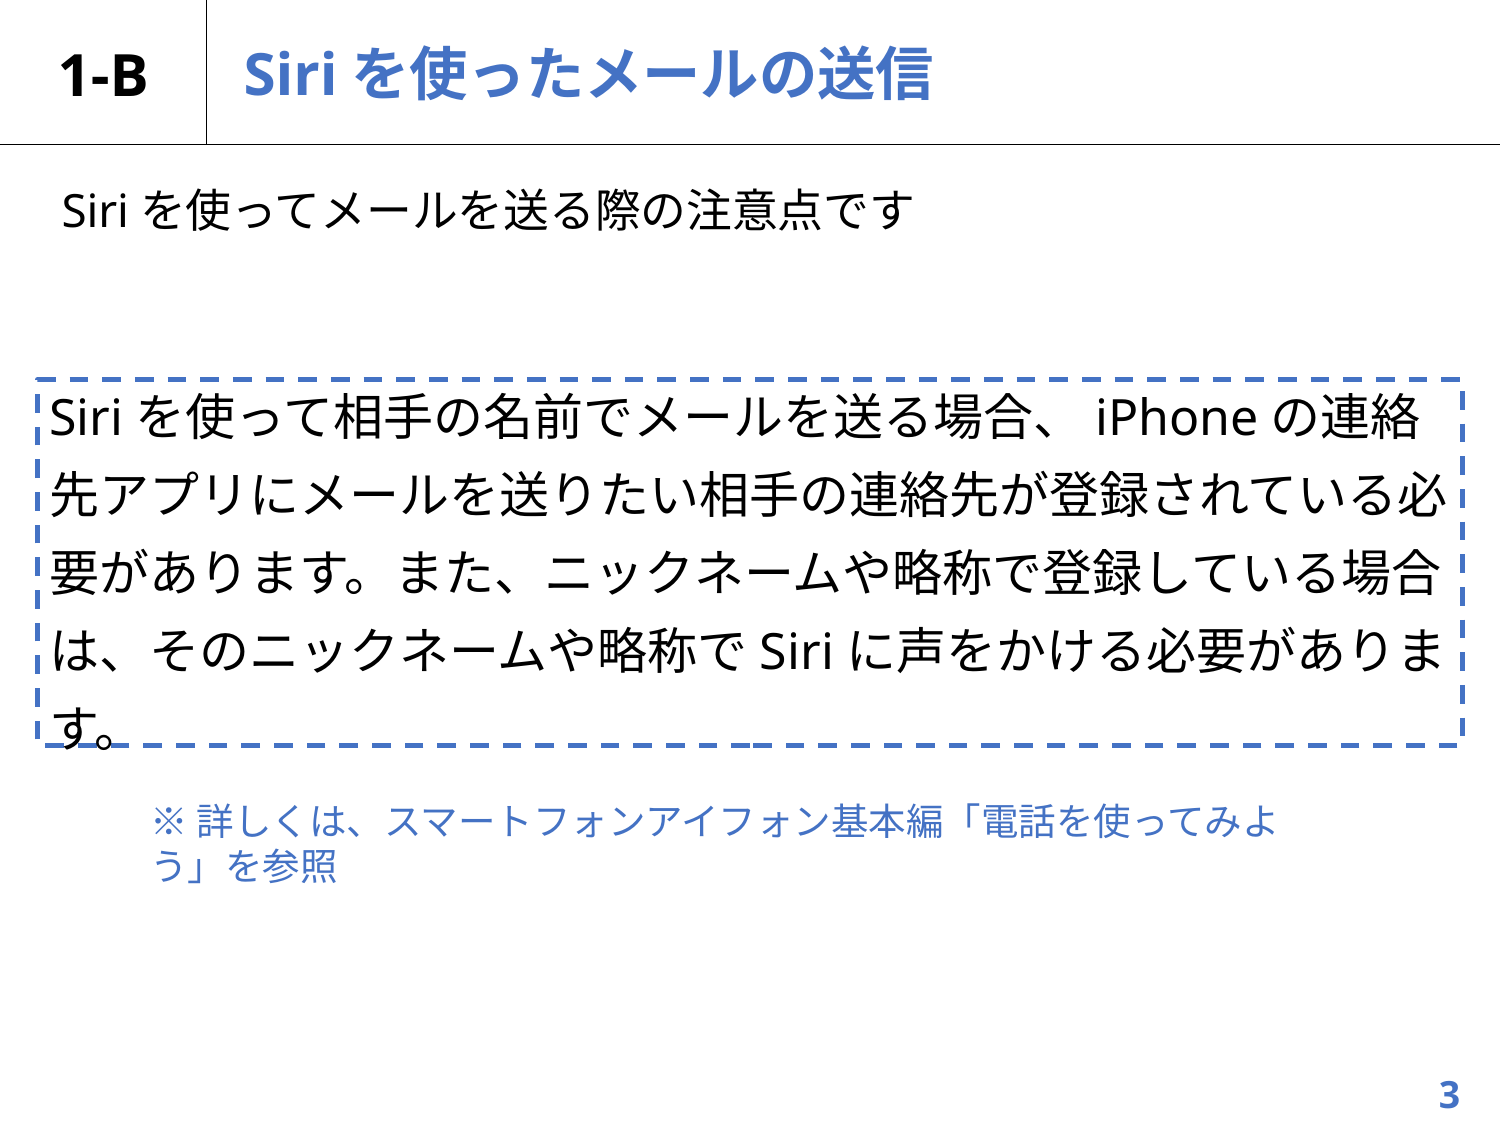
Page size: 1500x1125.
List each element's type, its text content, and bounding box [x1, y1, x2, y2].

text_box 1-B [0, 0, 207, 147]
text_box Siriを使ってメールを送る際の注意点です [46, 180, 1500, 274]
text_box Siriを使って相手の名前でメールを送る場合、iPhoneの連絡先アプリにメールを送りたい相手の連絡先が登録されている必要があります。また、ニックネームや略称で登録している場合は、そのニックネームや略称でSiriに声をかける必要があります。 [37, 379, 1463, 746]
text_box 3 [1399, 1063, 1500, 1123]
text_box ※詳しくは、スマートフォンアイフォン基本編「電話を使ってみよう」を参照 [135, 790, 1365, 896]
title Siriを使ったメールの送信 [228, 36, 1472, 116]
